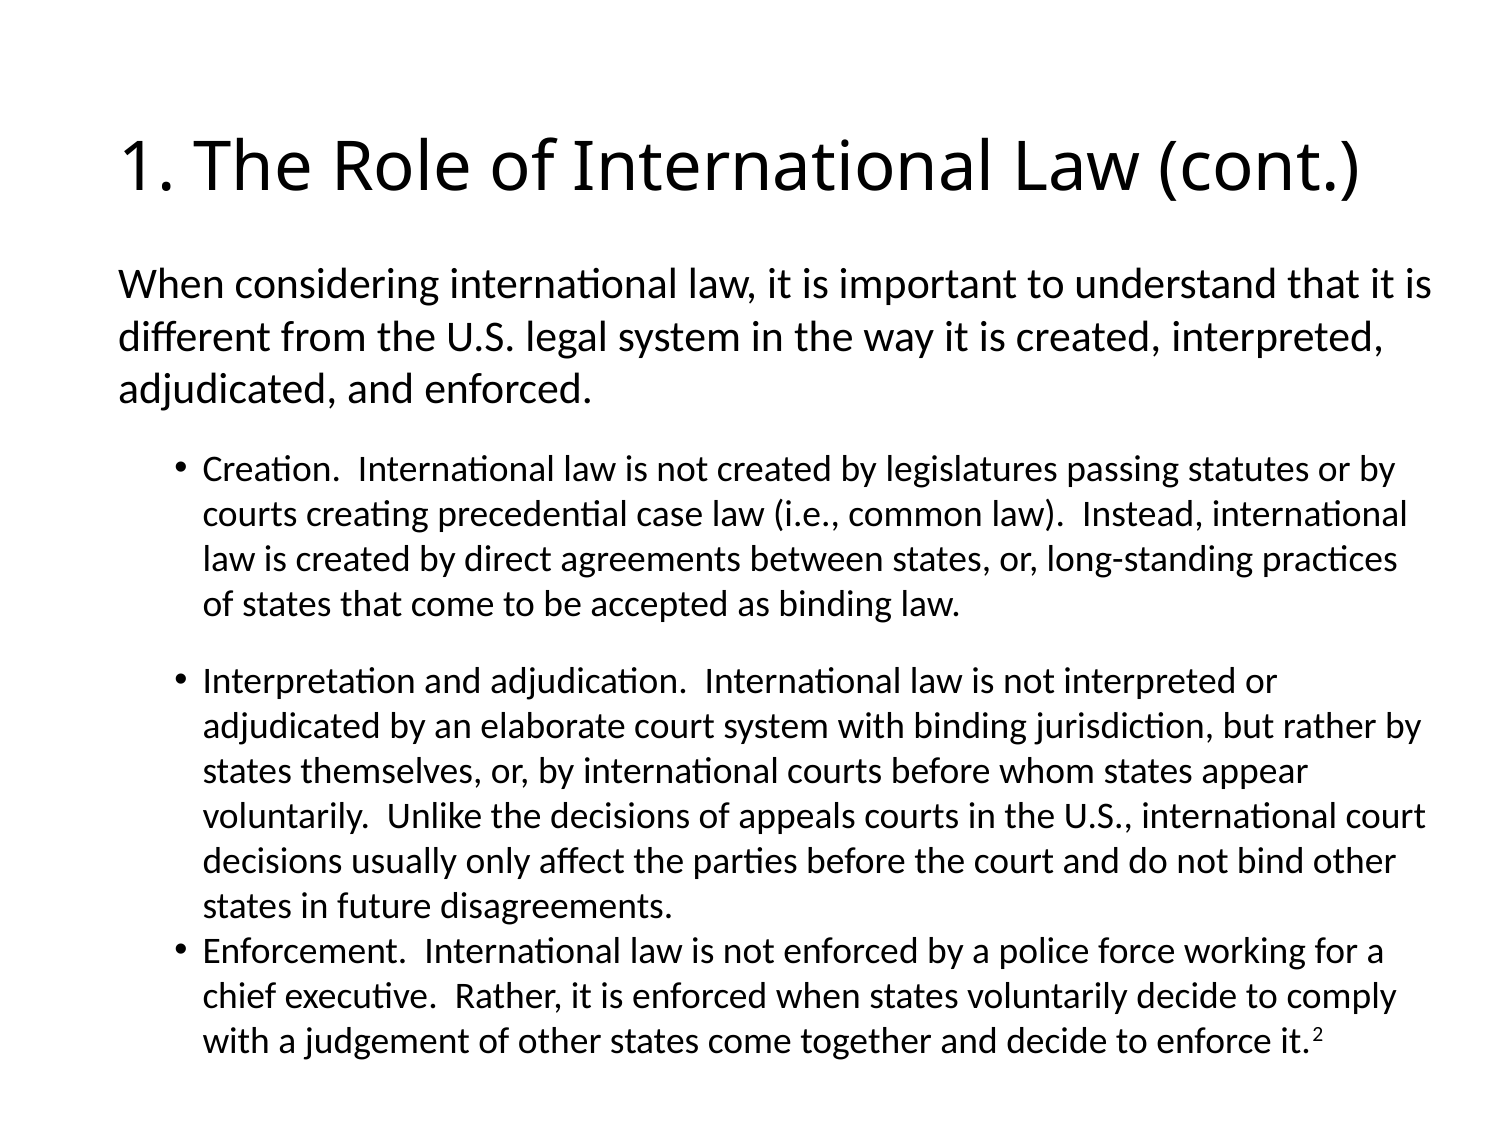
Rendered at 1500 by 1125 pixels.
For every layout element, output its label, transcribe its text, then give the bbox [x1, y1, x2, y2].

title 1. The Role of International Law (cont.) [102, 59, 1398, 246]
list When considering international law, it is important to understand that it is different from the U.S. legal system in the way it is created, interpreted, adjudicated, and enforced. Creation. International law is not created by legislatures passing statutes or by courts creating precedential case law (i.e., common law). Instead, international law is created by direct agreements between states, or, long-standing practices of states that come to be accepted as binding law. Interpretation and adjudication. International law is not interpreted or adjudicated by an elaborate court system with binding jurisdiction, but rather by states themselves, or, by international courts before whom states appear voluntarily. Unlike the decisions of appeals courts in the U.S., international court decisions usually only affect the parties before the court and do not bind other states in future disagreements. Enforcement. International law is not enforced by a police force working for a chief executive. Rather, it is enforced when states voluntarily decide to comply with a judgement of other states come together and decide to enforce it.2 2. Restatement (Third) of Foreign Relations Law § 102 (Am. Law Inst. 1987). [102, 246, 1454, 962]
